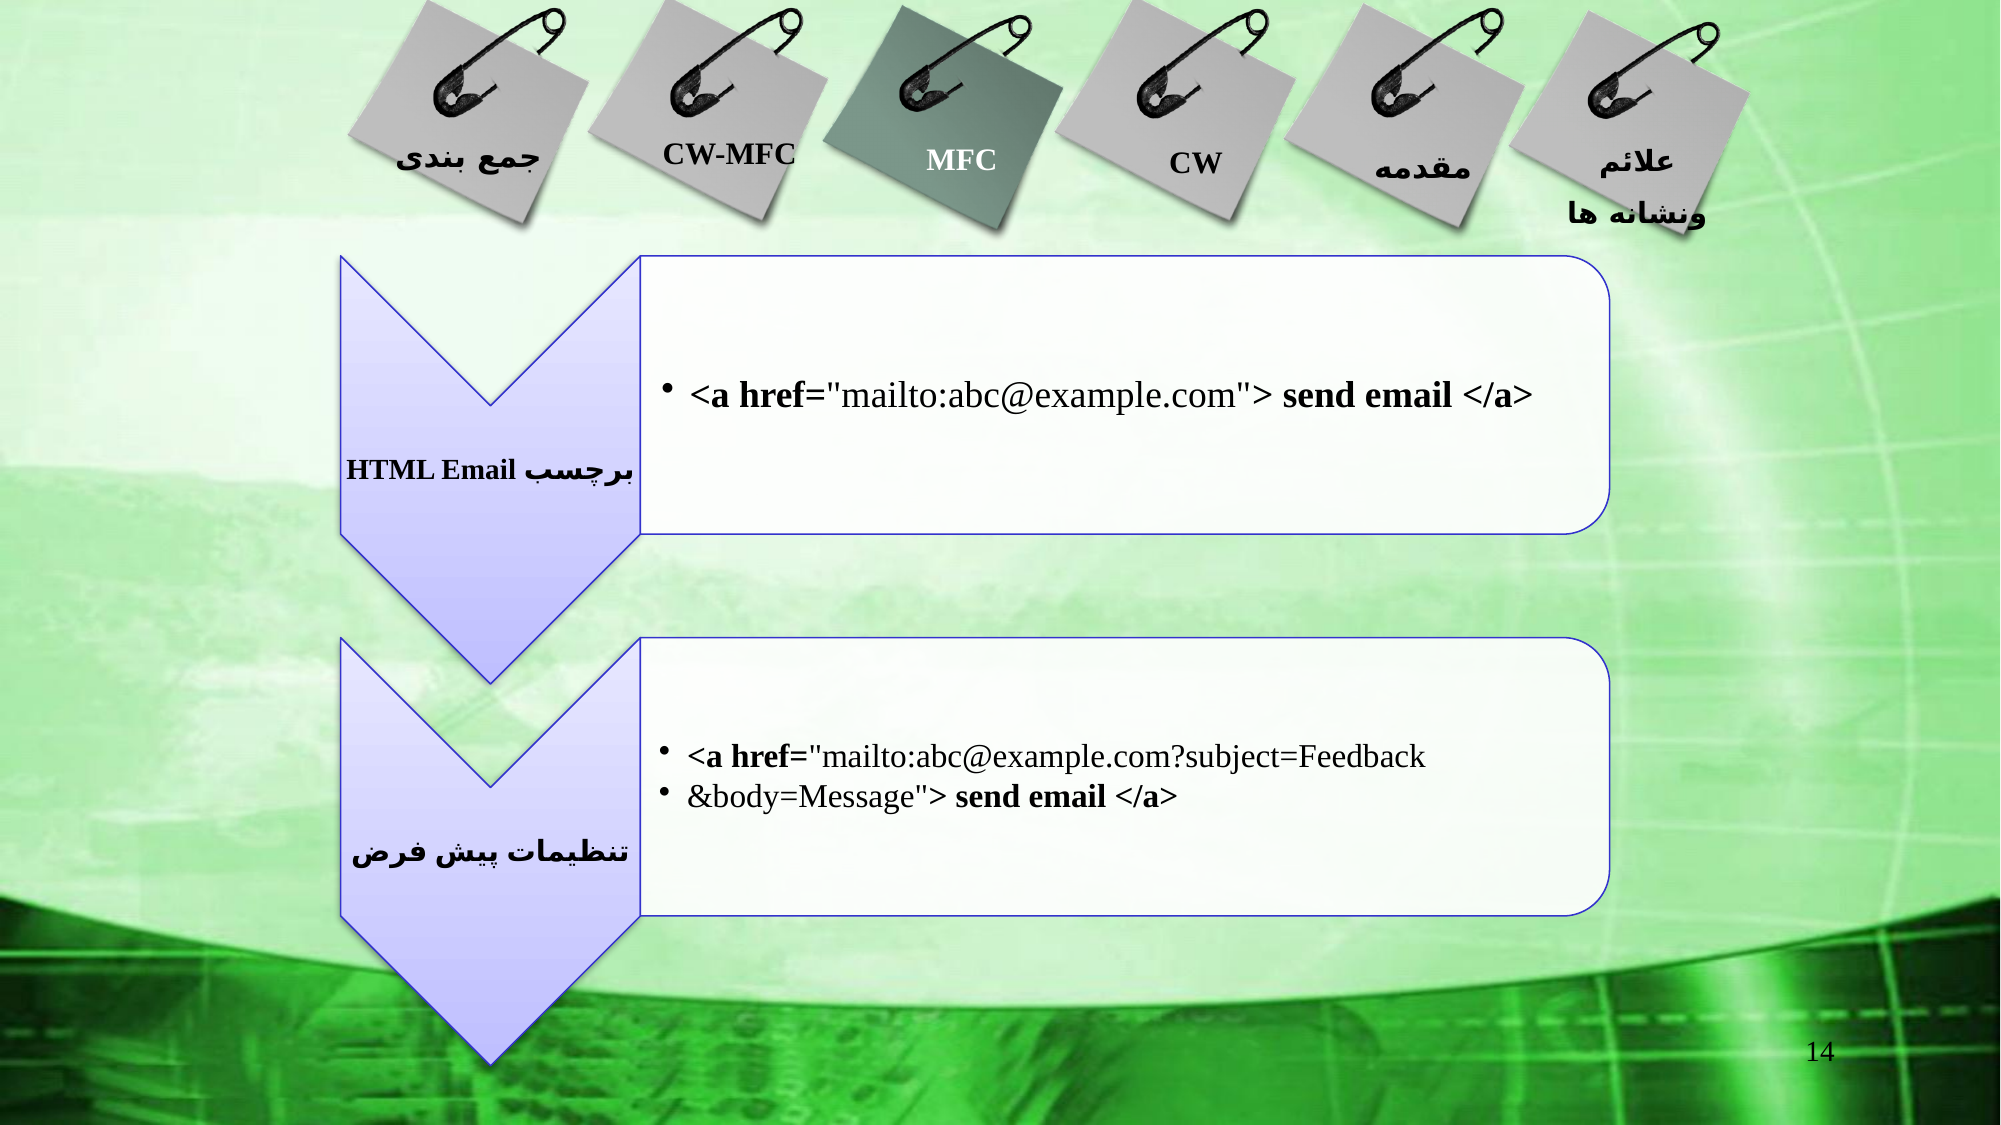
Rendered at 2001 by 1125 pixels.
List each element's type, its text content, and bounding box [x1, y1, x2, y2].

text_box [340, 255, 1610, 1067]
slide_number 14 [1433, 1024, 1851, 1101]
picture [0, 0, 2001, 1125]
